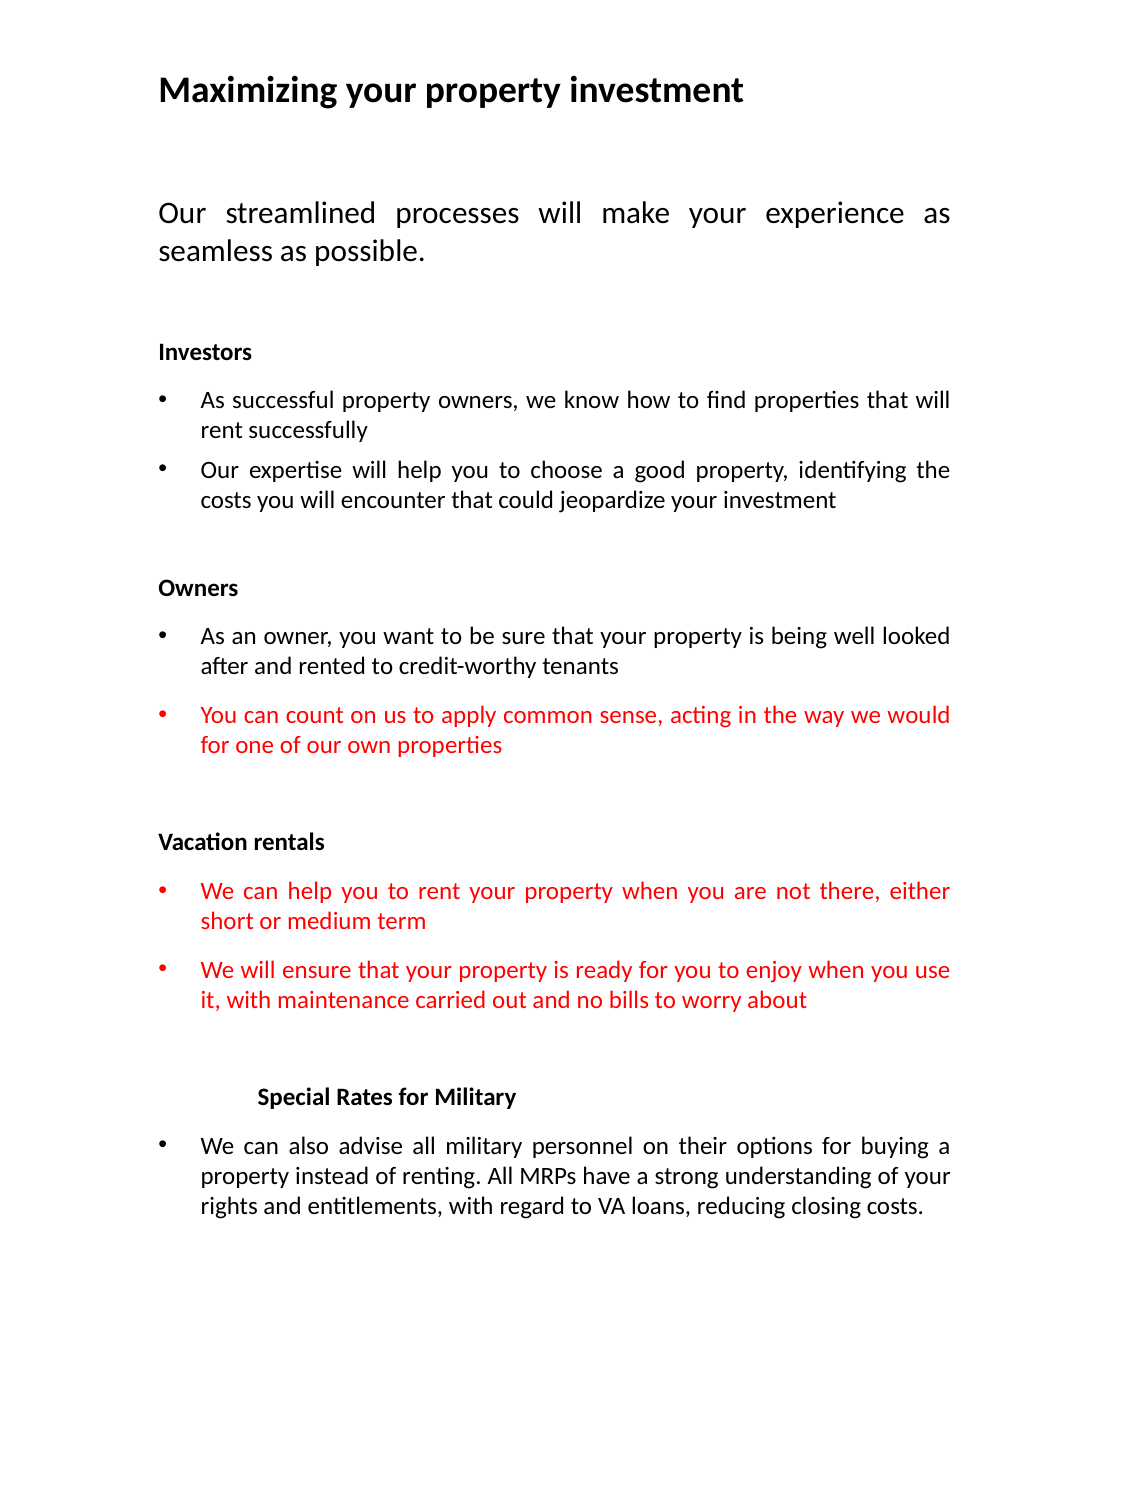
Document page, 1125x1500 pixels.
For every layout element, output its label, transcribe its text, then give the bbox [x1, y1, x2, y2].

text_box Maximizing your property investment Our streamlined processes will make your experience as seamless as possible. Investors As successful property owners, we know how to find properties that will rent successfully Our expertise will help you to choose a good property, identifying the costs you will encounter that could jeopardize your investment Owners As an owner, you want to be sure that your property is being well looked after and rented to credit-worthy tenants You can count on us to apply common sense, acting in the way we would for one of our own properties Vacation rentals We can help you to rent your property when you are not there, either short or medium term We will ensure that your property is ready for you to enjoy when you use it, with maintenance carried out and no bills to worry about Special Rates for Military We can also advise all military personnel on their options for buying a property instead of renting. All MRPs have a strong understanding of your rights and entitlements, with regard to VA loans, reducing closing costs. [92, 57, 990, 1276]
